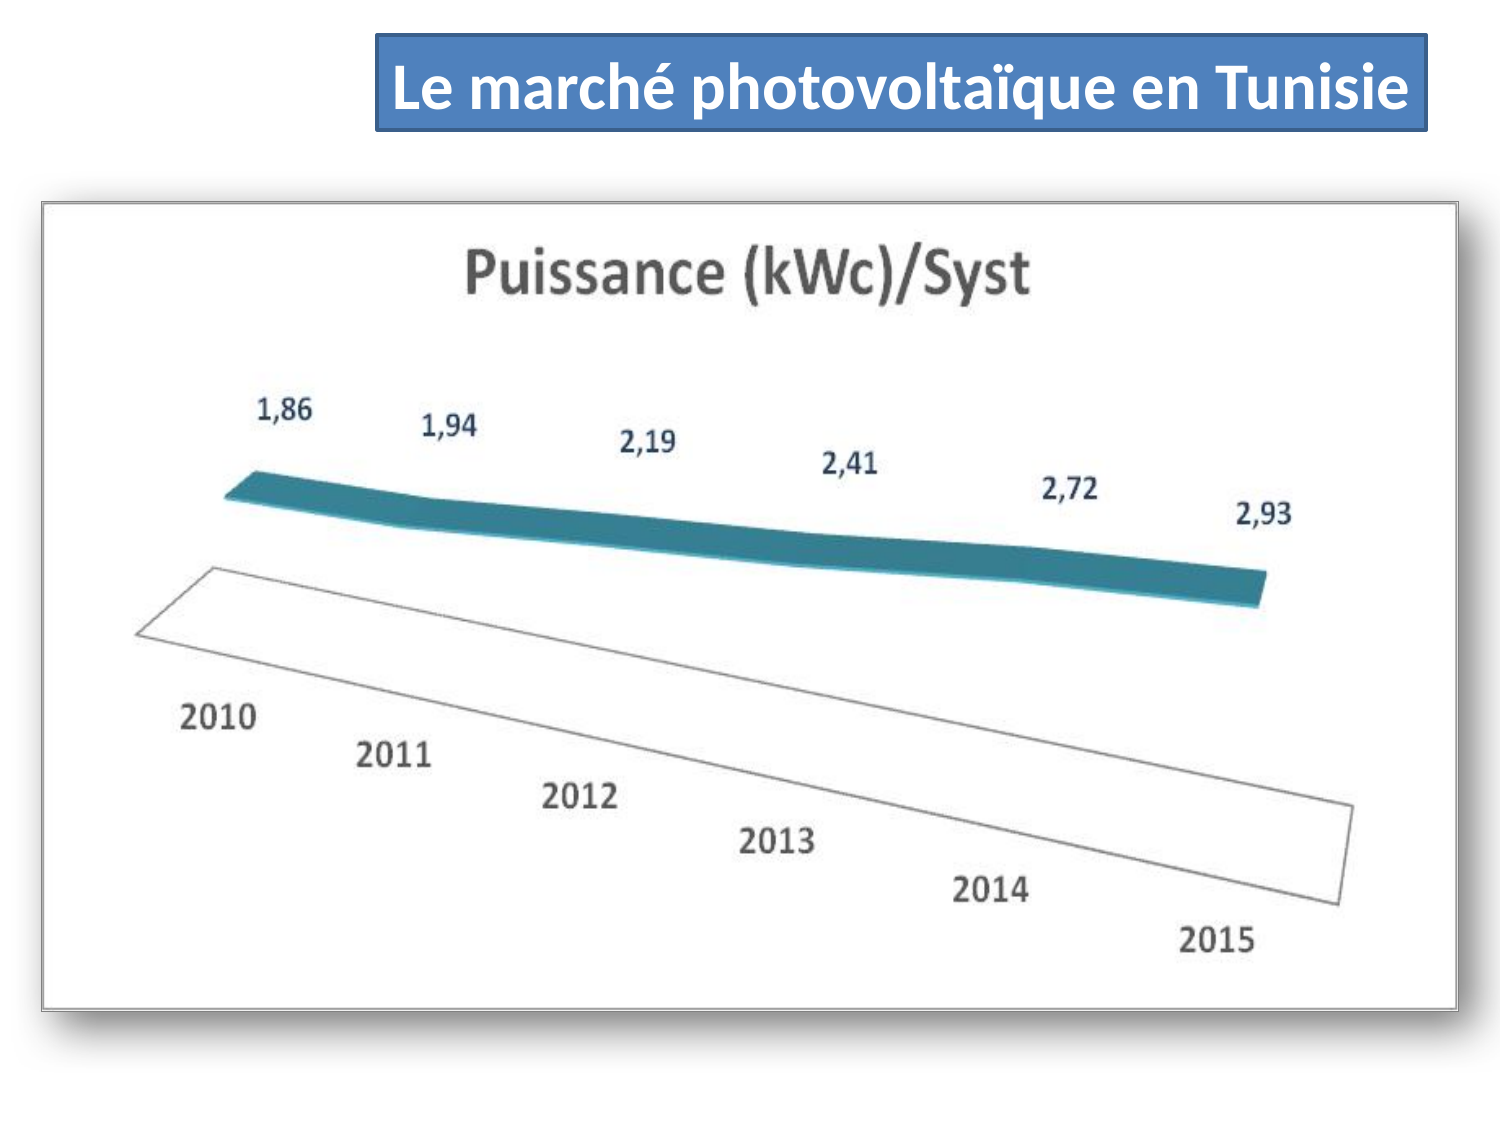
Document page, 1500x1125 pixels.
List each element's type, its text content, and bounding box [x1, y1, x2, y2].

picture [41, 201, 1459, 1012]
text_box Le marché photovoltaïque en Tunisie [375, 33, 1428, 132]
